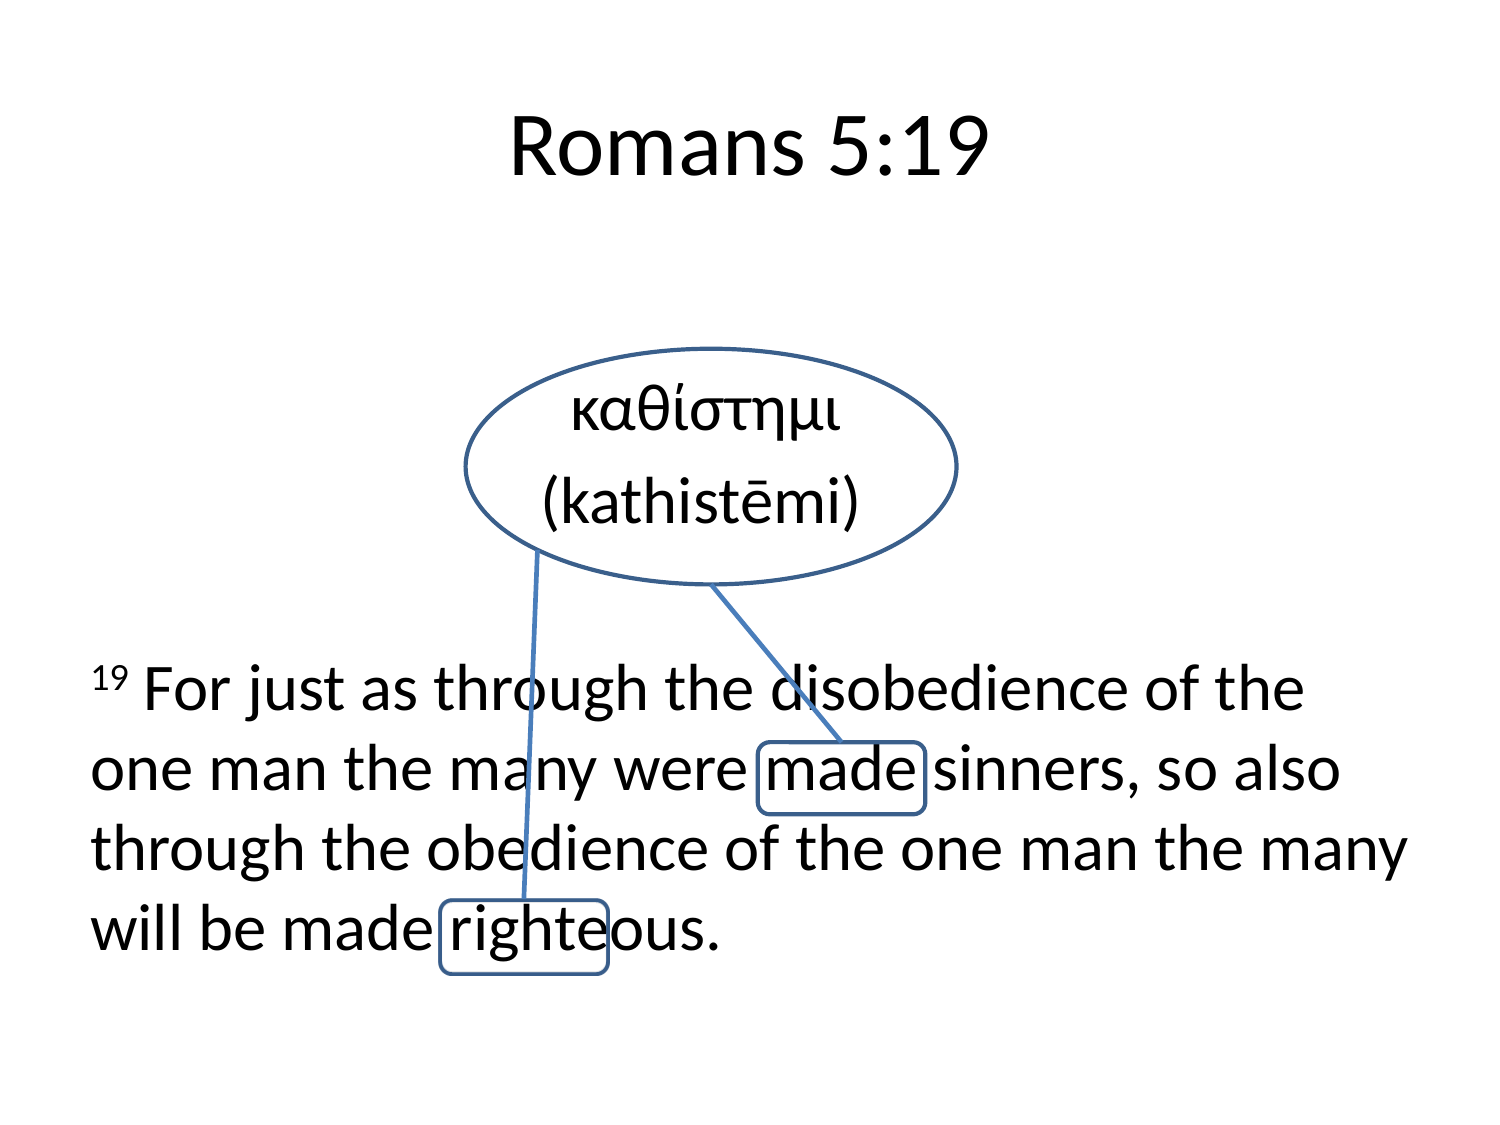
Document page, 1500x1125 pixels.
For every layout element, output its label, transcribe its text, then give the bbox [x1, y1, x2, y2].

title Romans 5:19 [75, 45, 1425, 233]
text_box [755, 740, 928, 817]
text_box [463, 346, 959, 587]
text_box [710, 584, 842, 743]
list καθίστημι (kathistēmi) 19 For just as through the disobedience of the one man the many were made sinners, so also through the obedience of the one man the many will be made righteous. [75, 262, 1425, 1005]
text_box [523, 549, 538, 900]
picture [438, 898, 610, 976]
